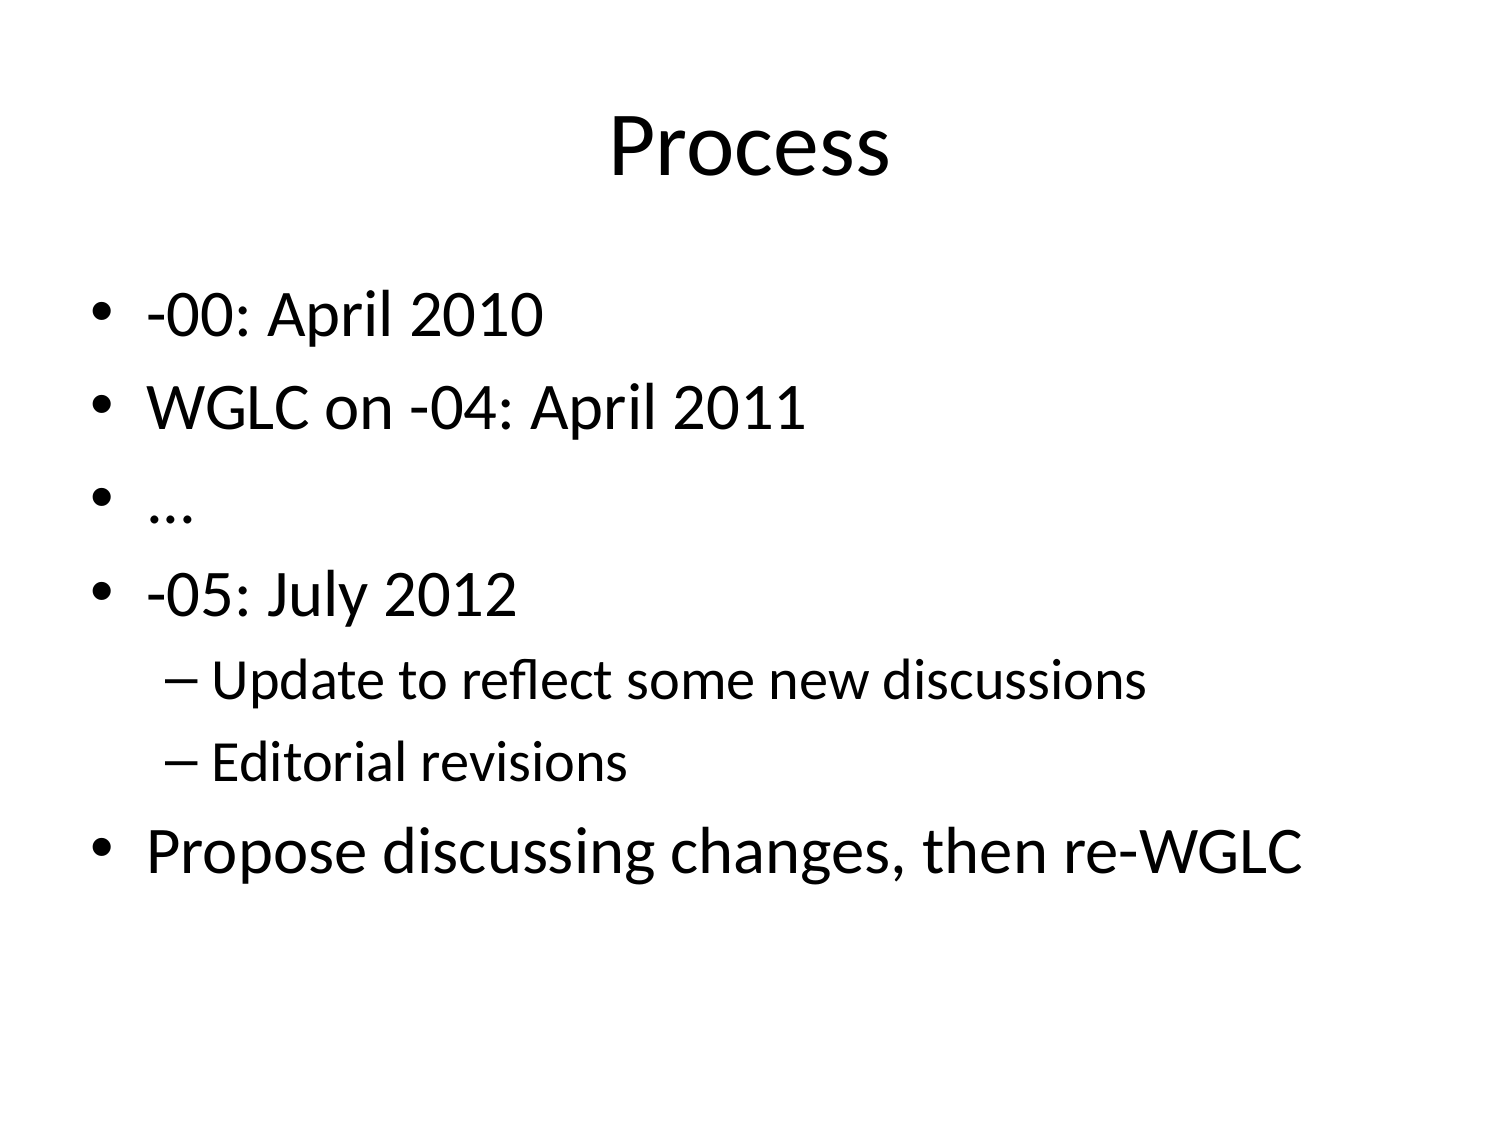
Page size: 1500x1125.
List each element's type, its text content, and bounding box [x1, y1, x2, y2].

list -00: April 2010 WGLC on -04: April 2011 ... -05: July 2012 Update to reflect some new discussions Editorial revisions Propose discussing changes, then re-WGLC [75, 262, 1425, 1005]
title Process [75, 45, 1425, 233]
